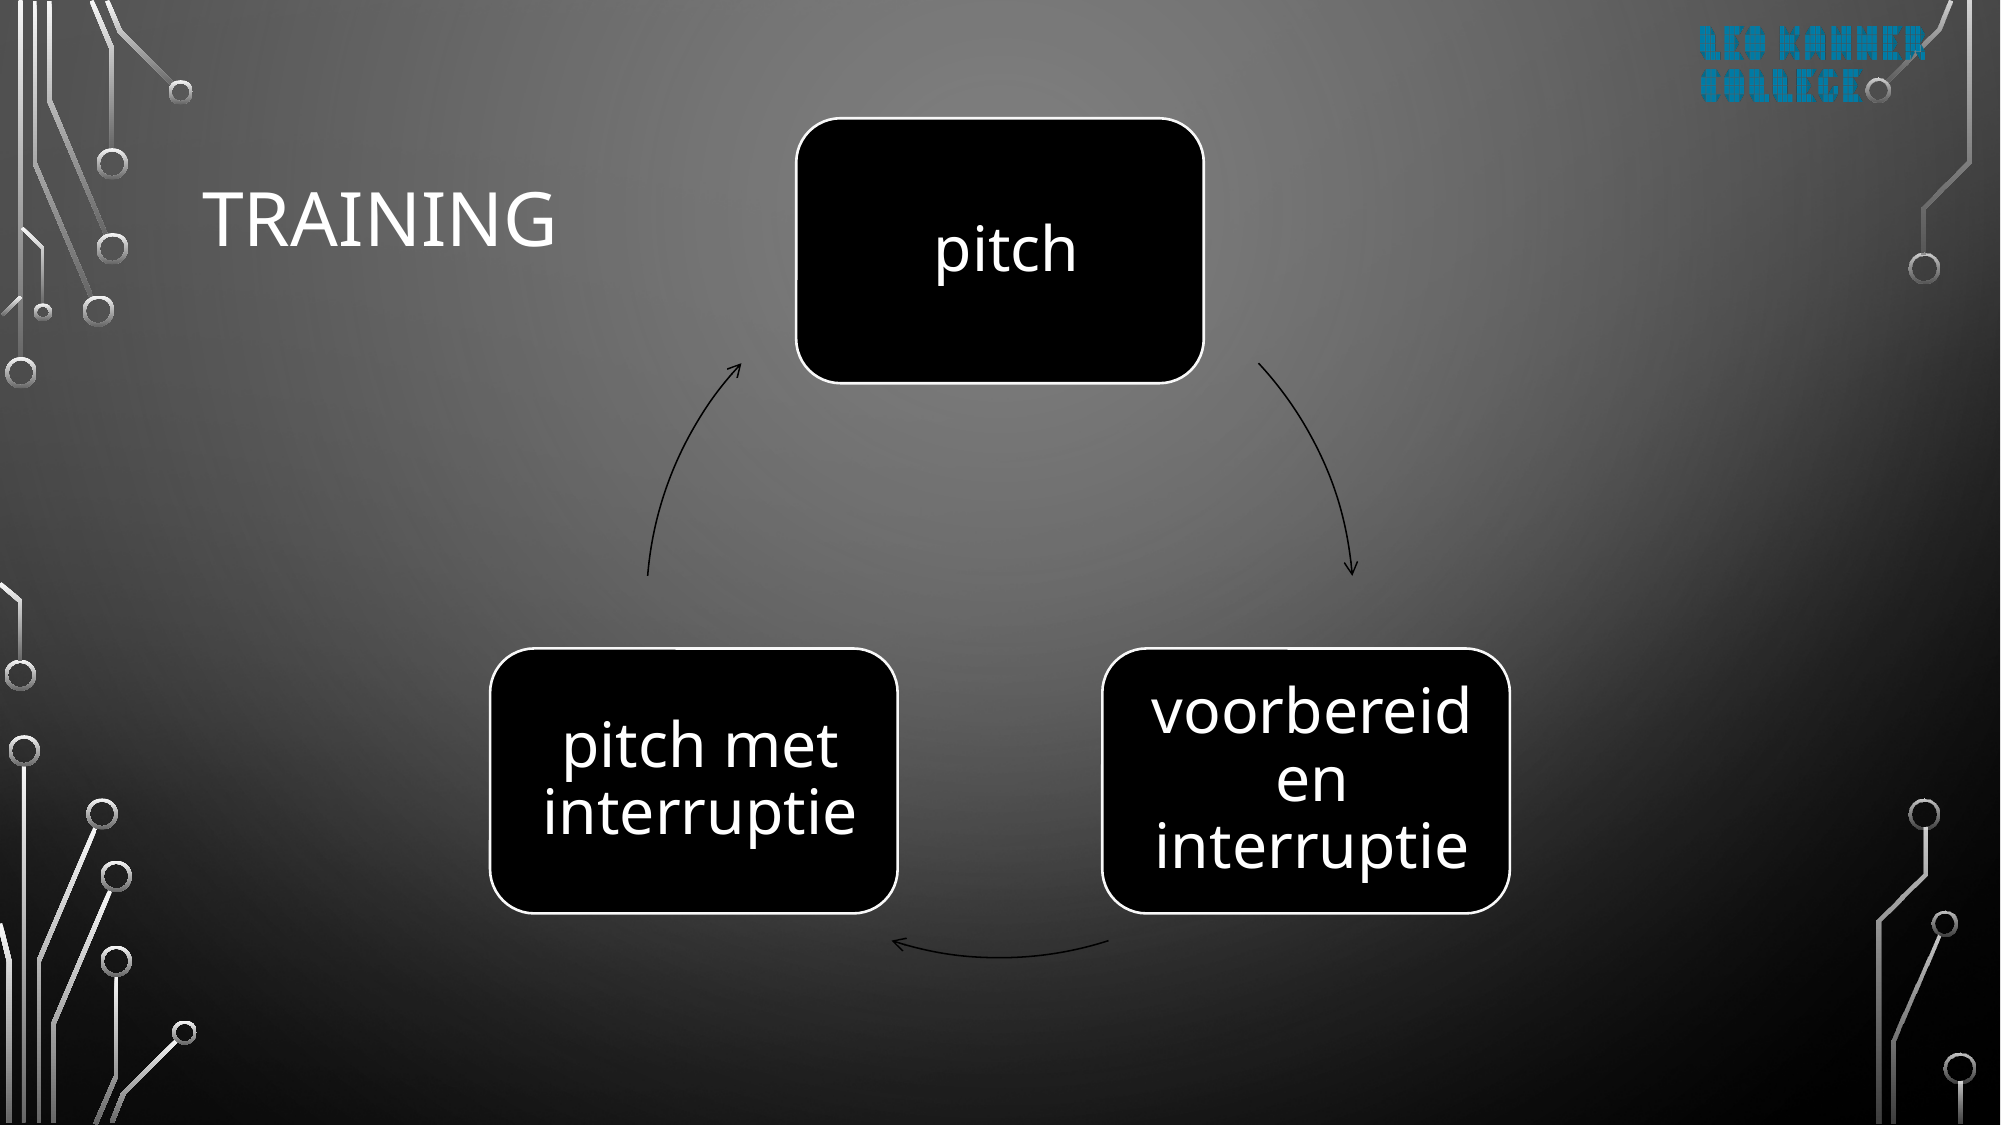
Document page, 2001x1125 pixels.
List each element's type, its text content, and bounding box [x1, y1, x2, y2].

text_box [332, 117, 1667, 1008]
title Training [187, 101, 1813, 344]
picture [1785, 26, 1794, 34]
picture [1699, 26, 1925, 102]
picture [1921, 38, 1925, 48]
